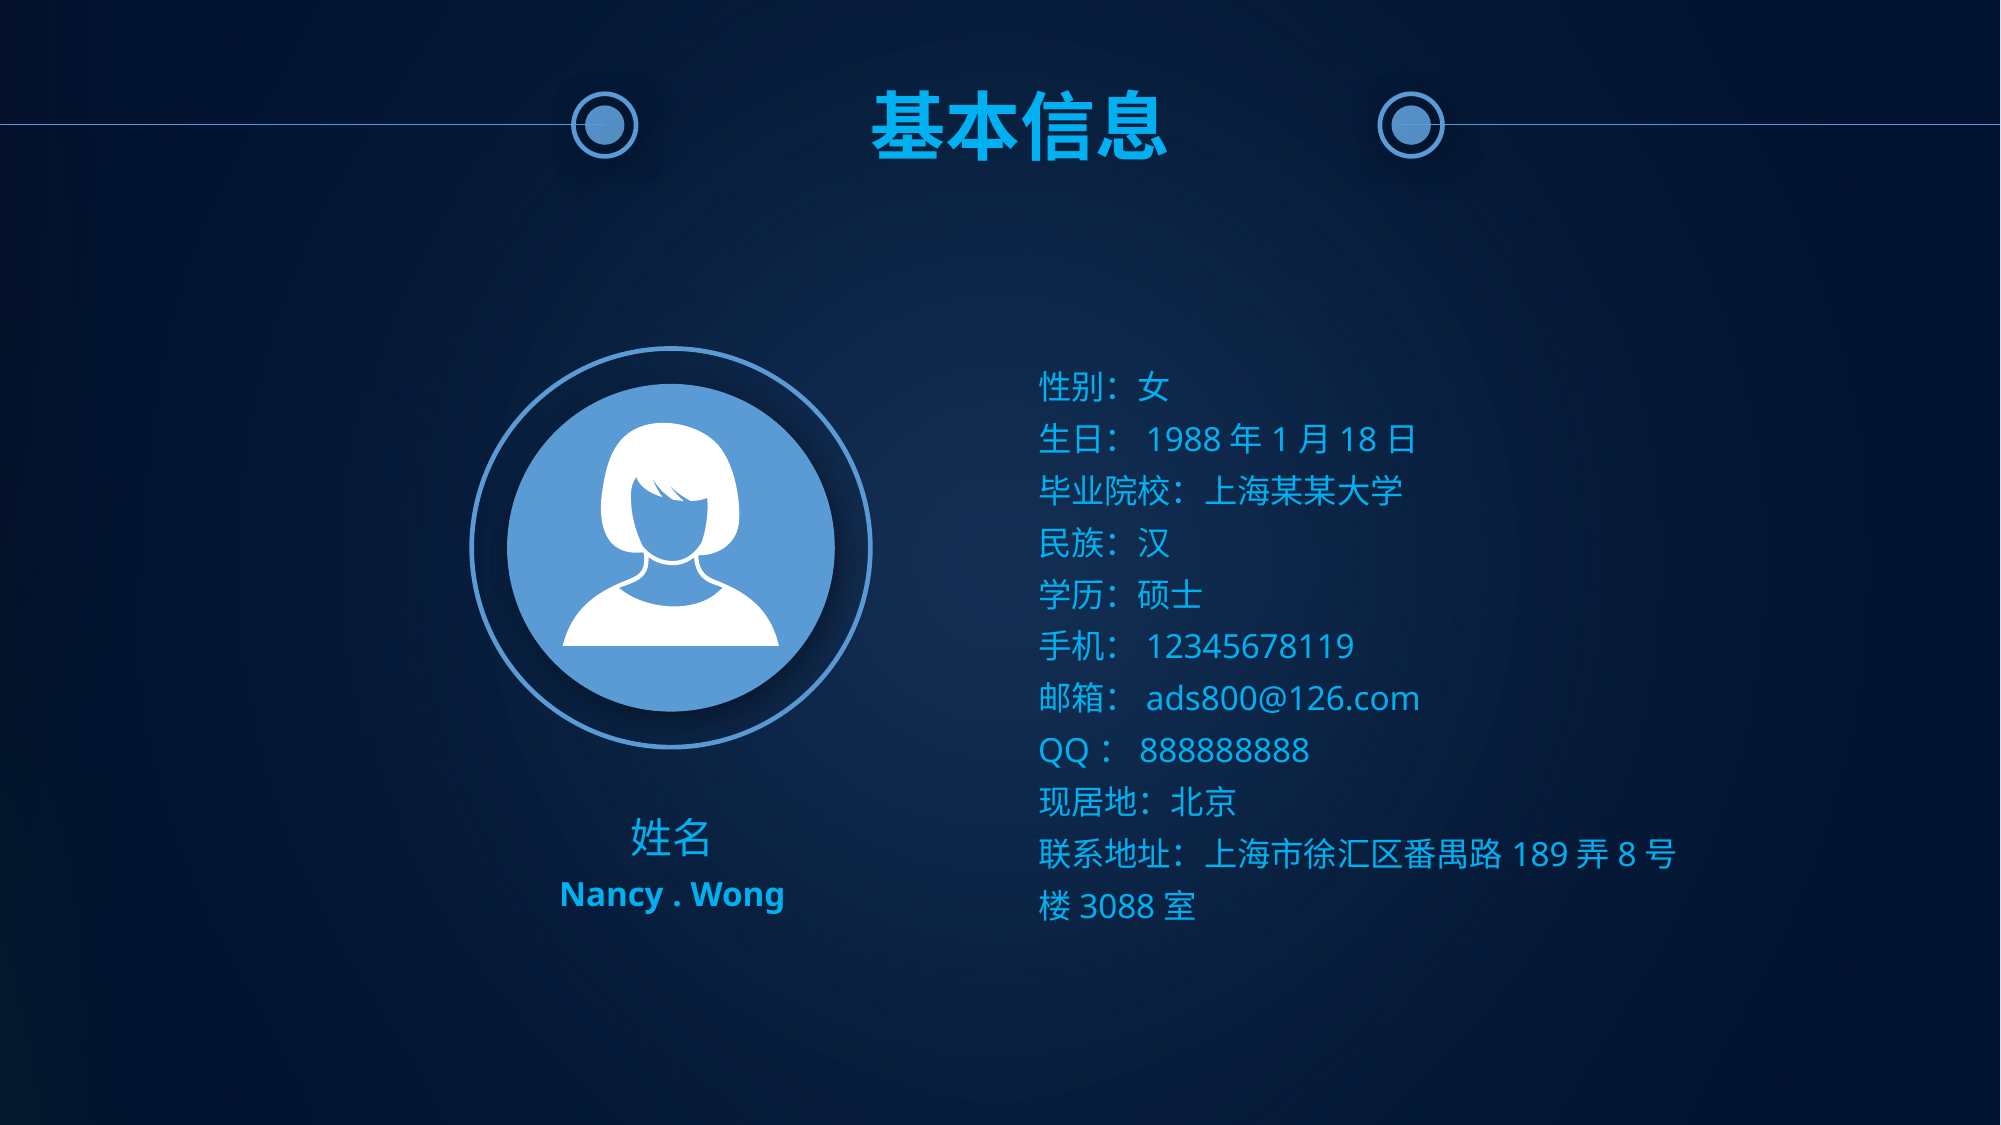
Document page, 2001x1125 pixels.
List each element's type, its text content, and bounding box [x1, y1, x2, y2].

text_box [0, 93, 637, 157]
text_box 性别：女 生日：1988年1月18日 毕业院校：上海某某大学 民族：汉 学历：硕士 手机：12345678119 邮箱：ads800@126.com QQ：888888888 现居地：北京 联系地址：上海市徐汇区番禺路189弄8号楼3088室 [1023, 347, 1719, 933]
text_box 基本信息 [855, 72, 1185, 177]
text_box [654, 385, 834, 608]
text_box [1379, 93, 2000, 157]
text_box [486, 386, 829, 729]
picture [0, 0, 2001, 1125]
text_box [470, 347, 872, 749]
text_box [562, 422, 779, 646]
text_box 姓名 Nancy . Wong [544, 789, 801, 921]
